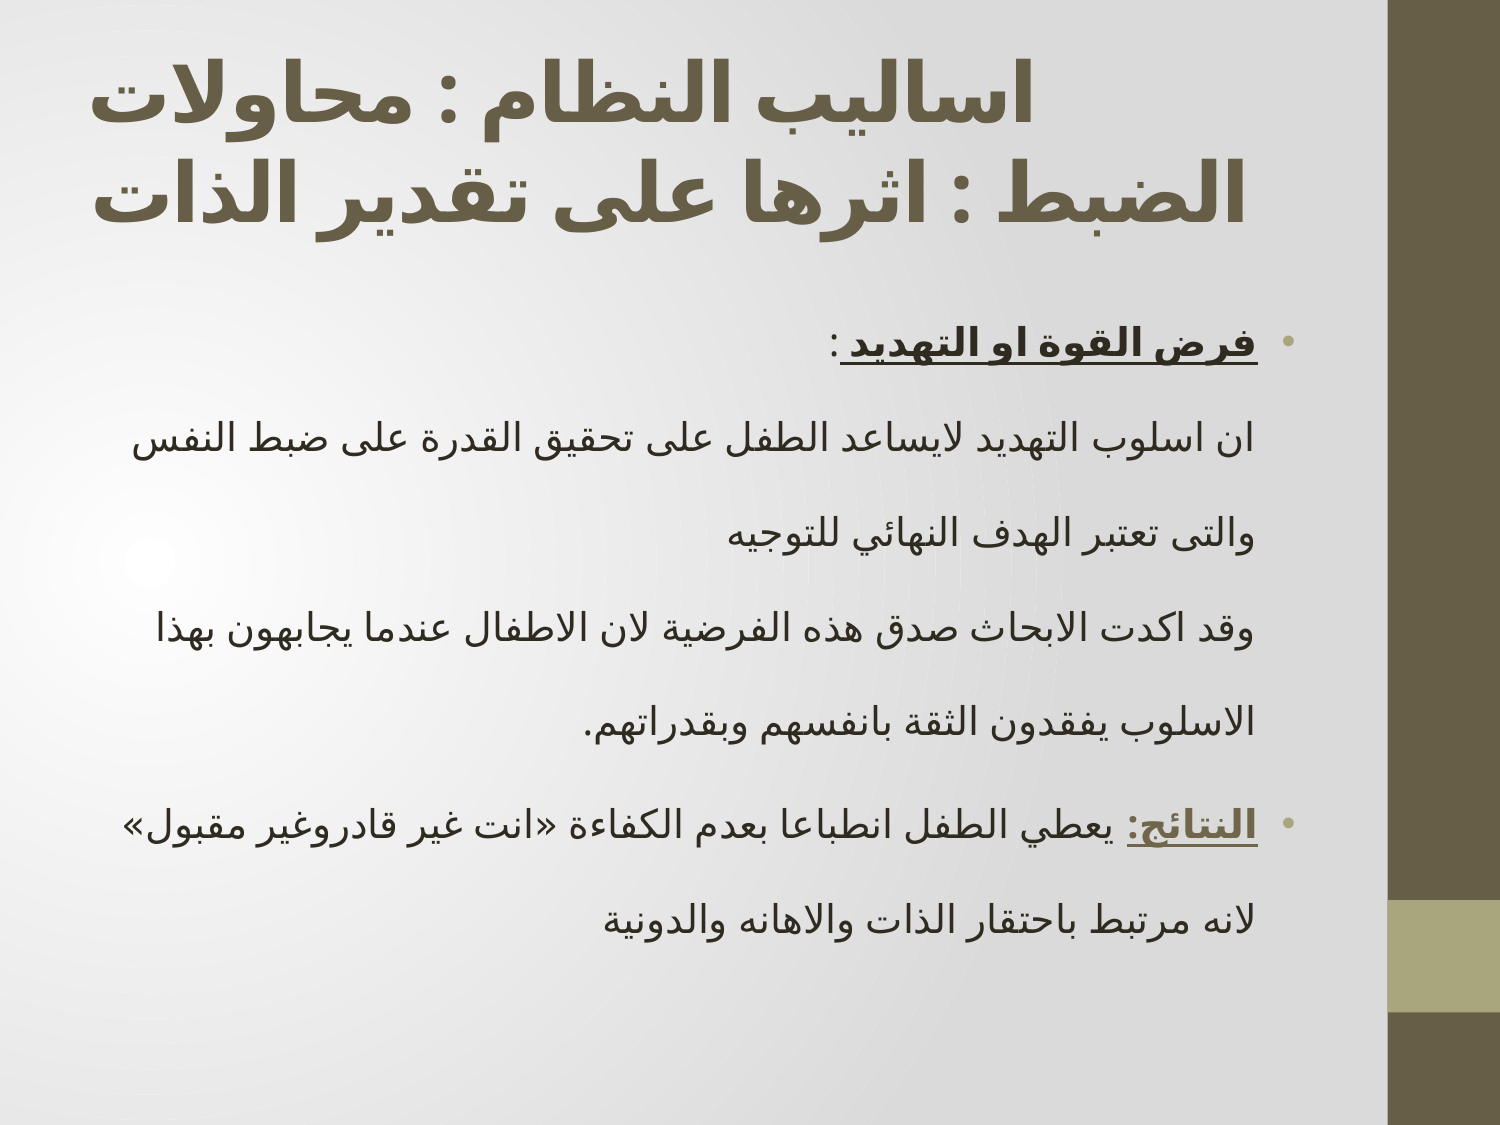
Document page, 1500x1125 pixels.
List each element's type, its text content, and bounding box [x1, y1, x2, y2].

list فرض القوة او التهديد : ان اسلوب التهديد لايساعد الطفل على تحقيق القدرة على ضبط النفس والتى تعتبر الهدف النهائي للتوجيه وقد اكدت الابحاث صدق هذه الفرضية لان الاطفال عندما يجابهون بهذا الاسلوب يفقدون الثقة بانفسهم وبقدراتهم. النتائج: يعطي الطفل انطباعا بعدم الكفاءة «انت غير قادروغير مقبول» لانه مرتبط باحتقار الذات والاهانه والدونية [75, 262, 1325, 1050]
title اساليب النظام : محاولات الضبط : اثرها على تقدير الذات [75, 45, 1325, 233]
